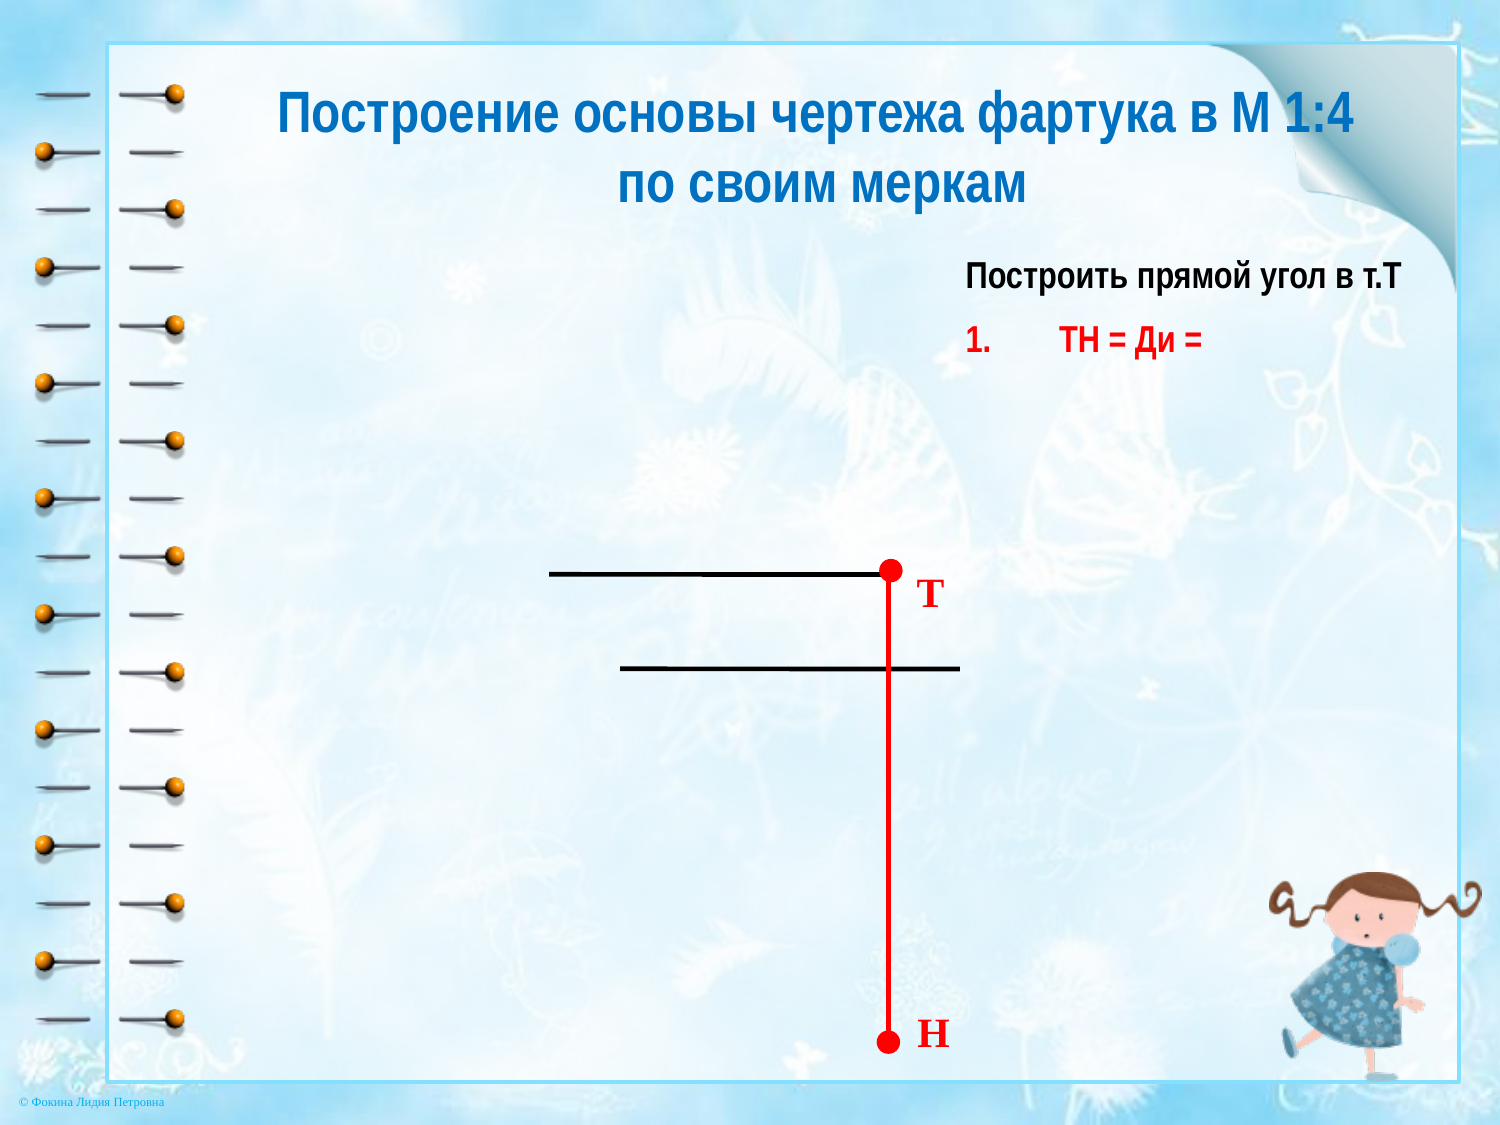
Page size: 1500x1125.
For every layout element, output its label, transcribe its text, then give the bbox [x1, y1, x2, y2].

text_box [874, 1029, 903, 1056]
text_box [877, 556, 905, 585]
text_box Н [902, 998, 965, 1064]
title Построение основы чертежа фартука в М 1:4 по своим меркам [206, 66, 1425, 233]
text_box Построить прямой угол в т.Т 1. ТН = Ди = [950, 243, 1459, 367]
text_box Т [901, 558, 960, 624]
picture [0, 0, 1500, 1125]
